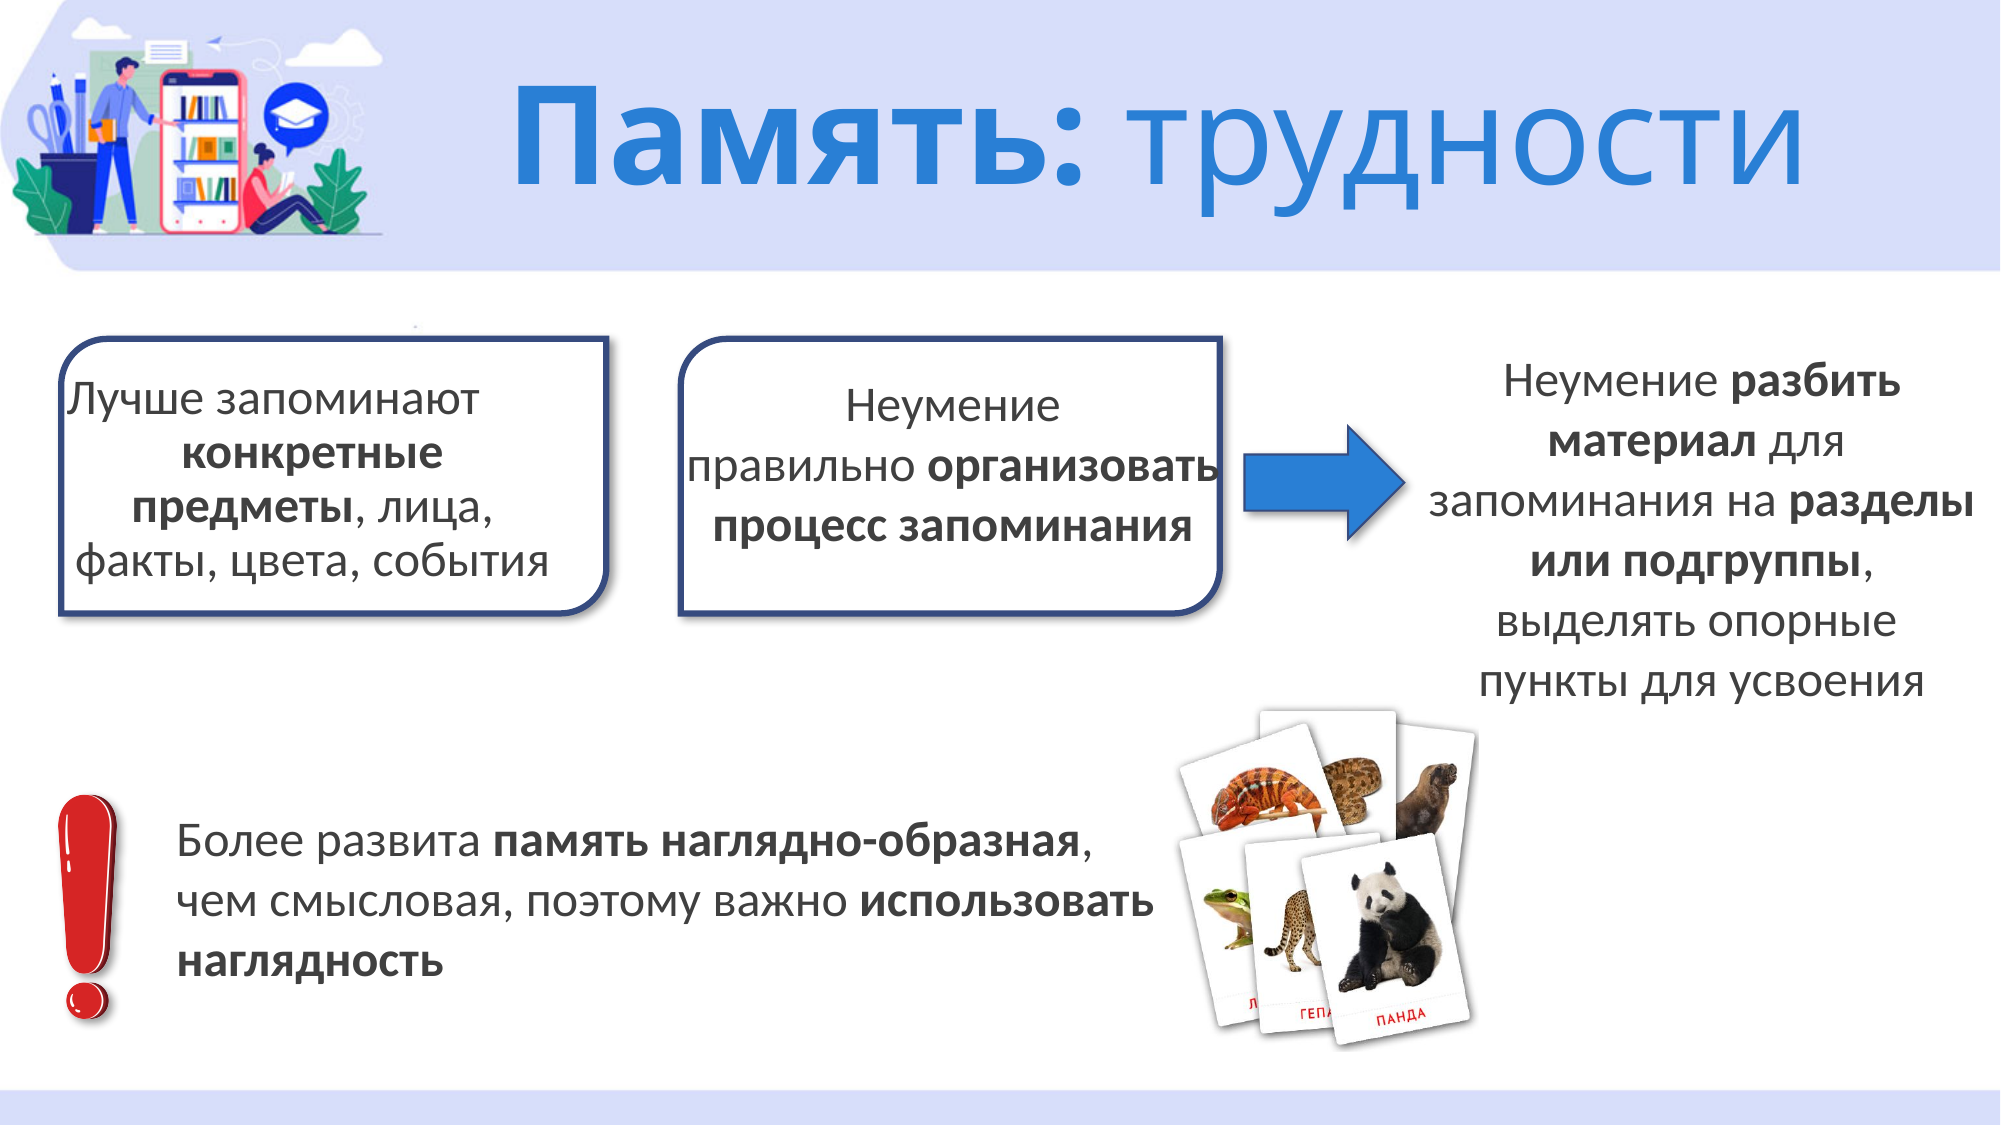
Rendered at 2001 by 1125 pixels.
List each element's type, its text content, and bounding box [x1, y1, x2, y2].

text_box Лучше запоминают конкретные предметы, лица, факты, цвета, события [50, 364, 575, 595]
text_box [684, 337, 1221, 364]
text_box [1243, 423, 1404, 542]
text_box Неумение правильно организовать процесс запоминания [661, 364, 1245, 559]
text_box Более развита память наглядно-образная, чем смысловая, поэтому важно использовать наглядность [247, 798, 1165, 994]
text_box [60, 337, 608, 615]
text_box [679, 559, 1221, 615]
picture [0, 0, 2001, 1125]
title Память: трудности [353, 31, 1965, 249]
text_box Неумение разбить материал для запоминания на разделыили подгруппы, выделять опорные пункты для усвоения [1404, 338, 2000, 714]
